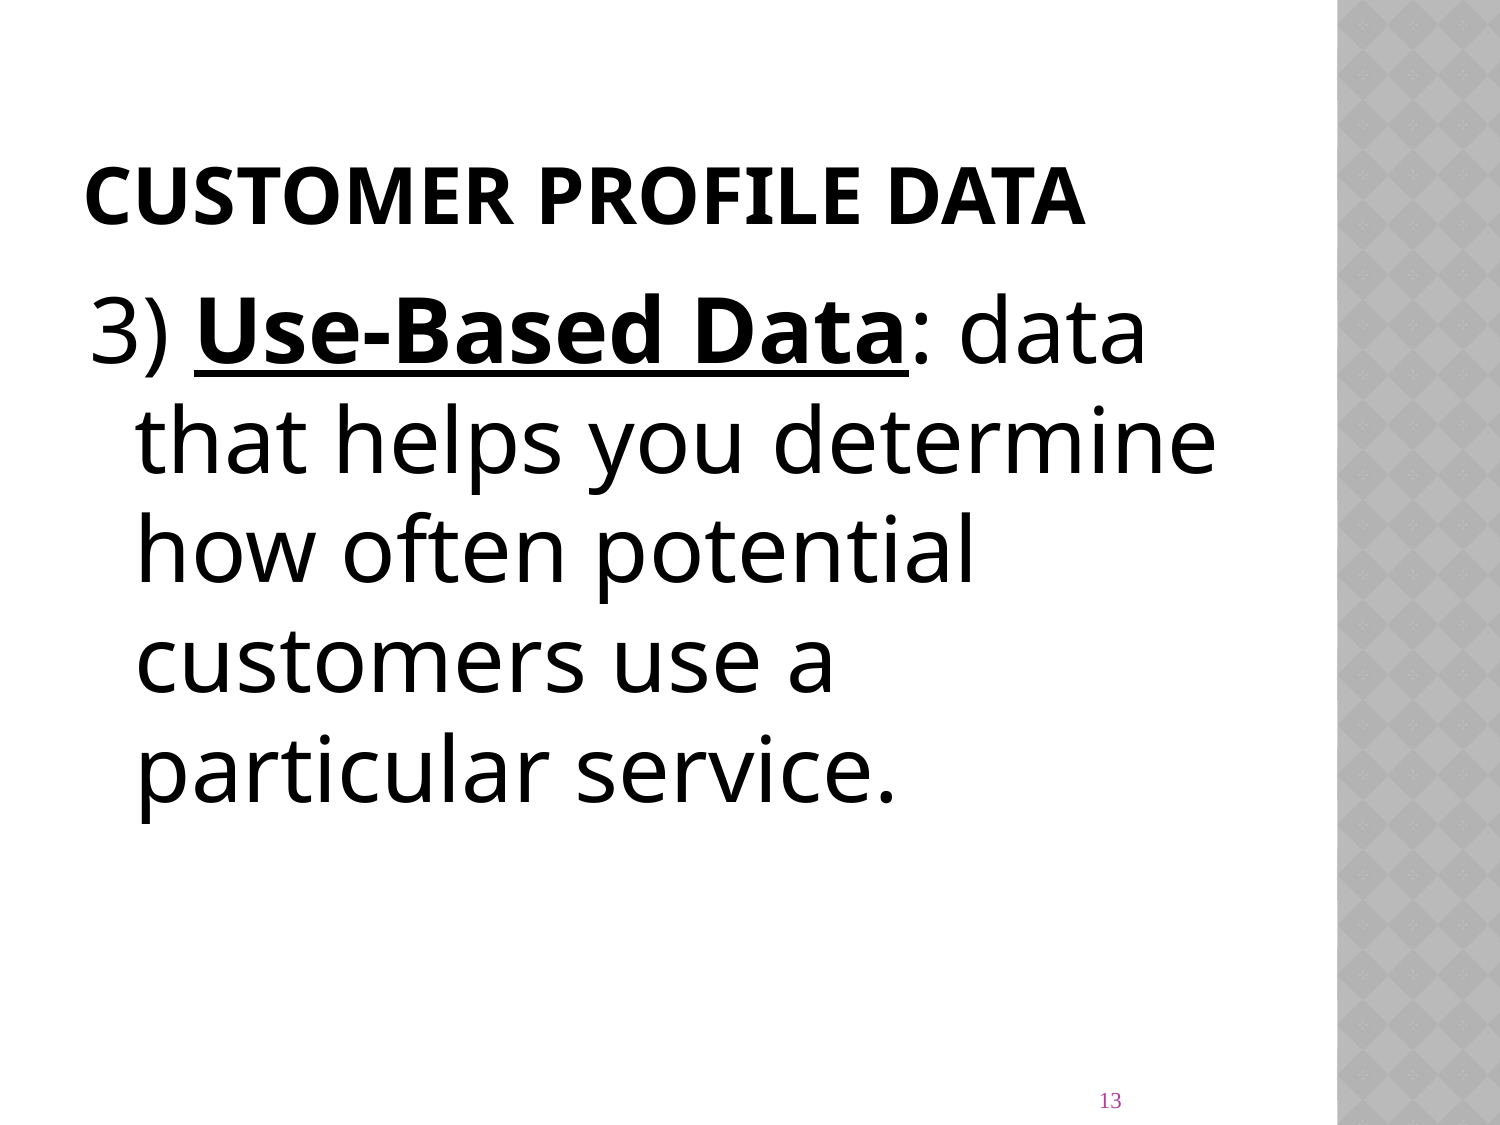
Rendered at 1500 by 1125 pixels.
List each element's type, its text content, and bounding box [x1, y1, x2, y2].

list 3) Use-Based Data: data that helps you determine how often potential customers use a particular service. [75, 264, 1263, 1059]
slide_number 13 [1025, 1075, 1122, 1113]
title Customer Profile Data [75, 52, 1263, 240]
